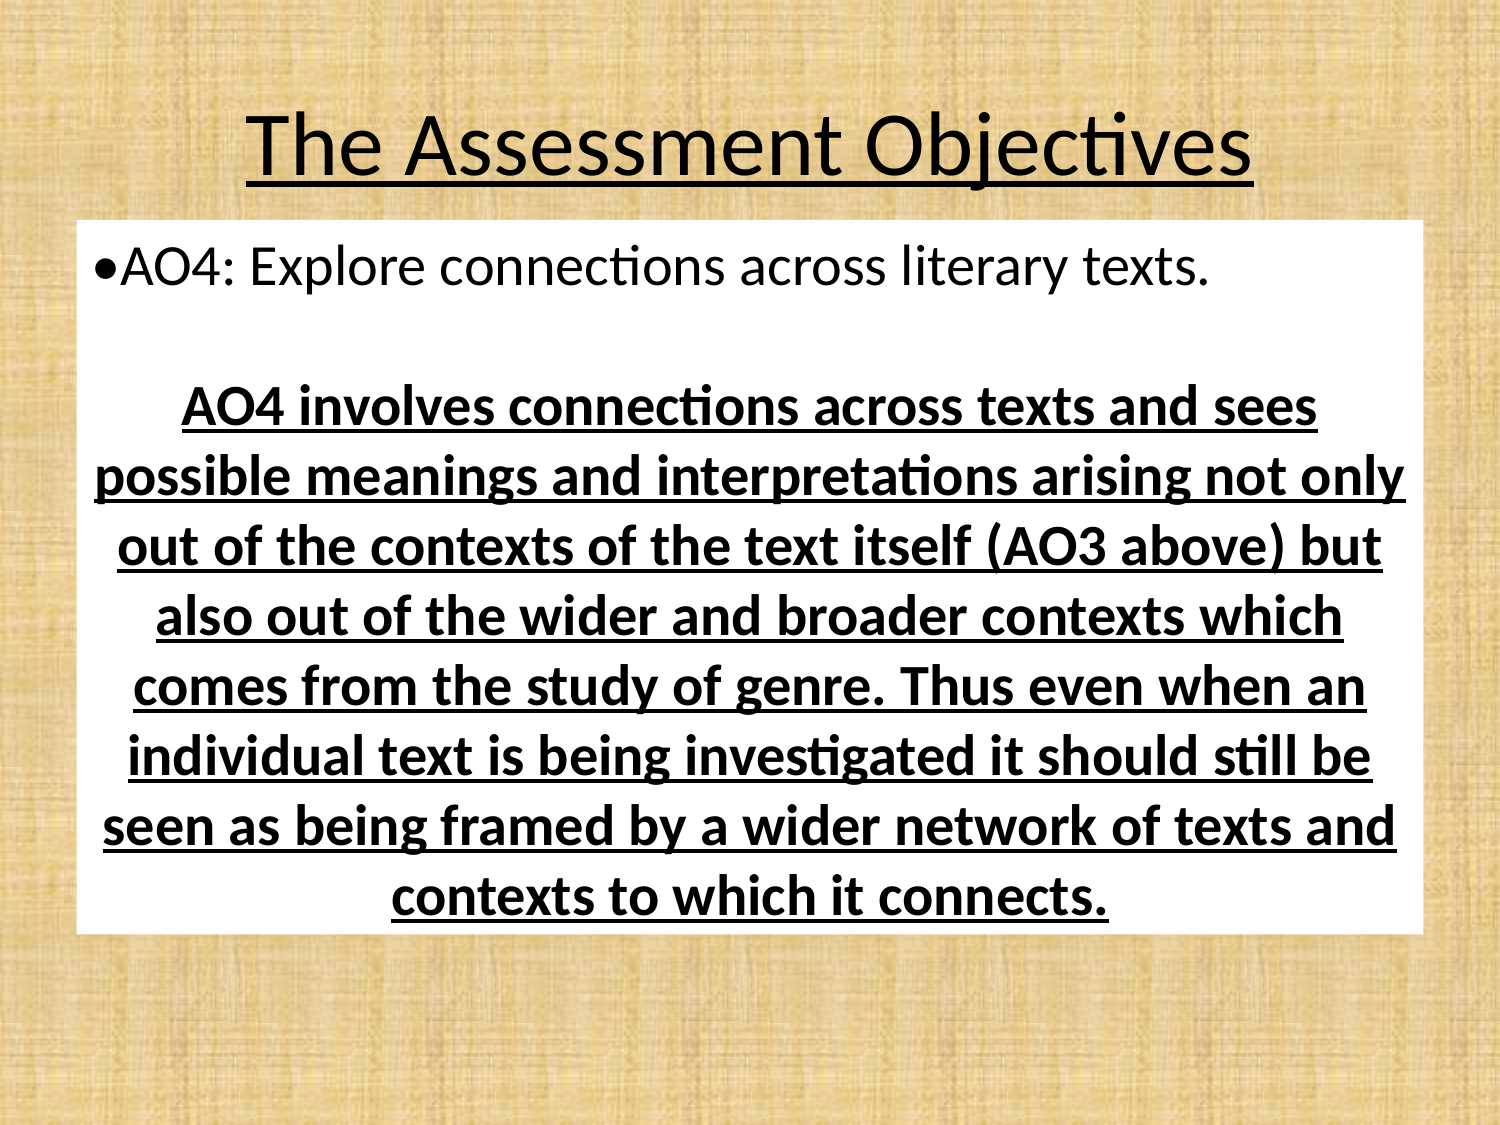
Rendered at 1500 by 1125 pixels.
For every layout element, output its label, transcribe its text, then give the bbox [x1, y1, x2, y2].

title The Assessment Objectives [75, 45, 1425, 233]
text_box •AO4: Explore connections across literary texts. AO4 involves connections across texts and sees possible meanings and interpretations arising not only out of the contexts of the text itself (AO3 above) but also out of the wider and broader contexts which comes from the study of genre. Thus even when an individual text is being investigated it should still be seen as being framed by a wider network of texts and contexts to which it connects. [76, 219, 1424, 935]
picture [0, 0, 1500, 1125]
